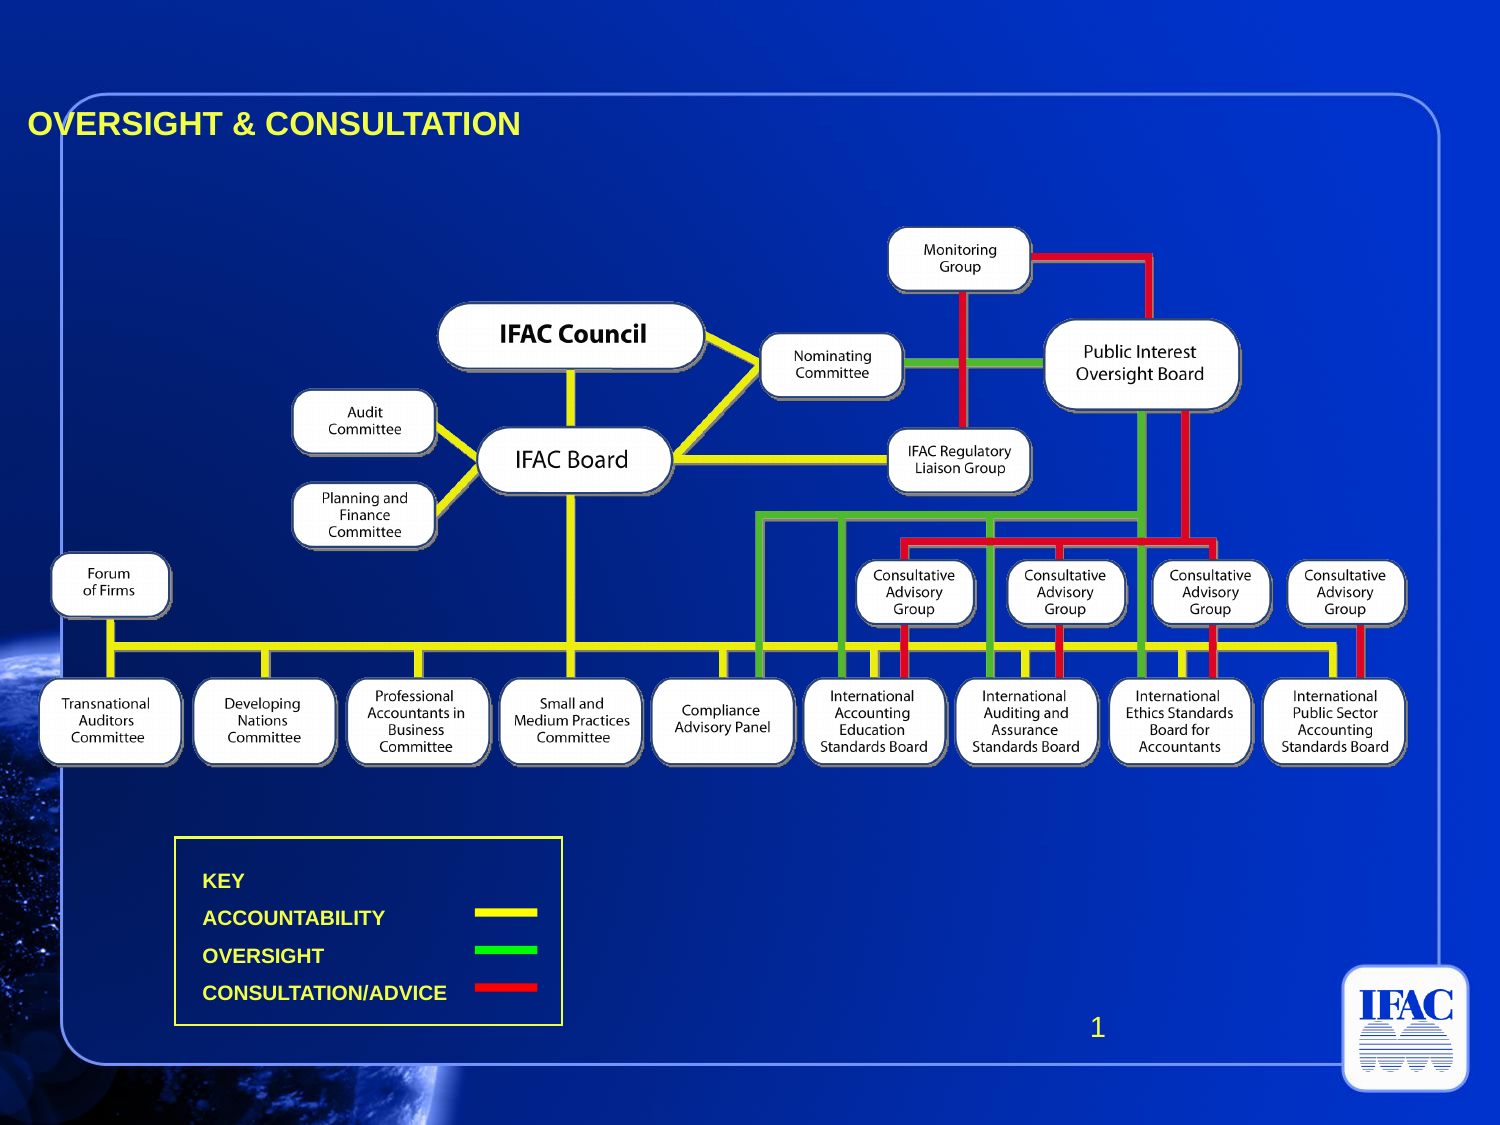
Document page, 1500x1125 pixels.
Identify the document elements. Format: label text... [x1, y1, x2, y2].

picture [0, 0, 1500, 1125]
text_box KEY ACCOUNTABILITY OVERSIGHT CONSULTATION/ADVICE [187, 896, 500, 1013]
text_box OVERSIGHT & CONSULTATION [12, 94, 613, 150]
text_box [174, 896, 563, 1025]
slide_number 1 [1074, 1001, 1425, 1080]
